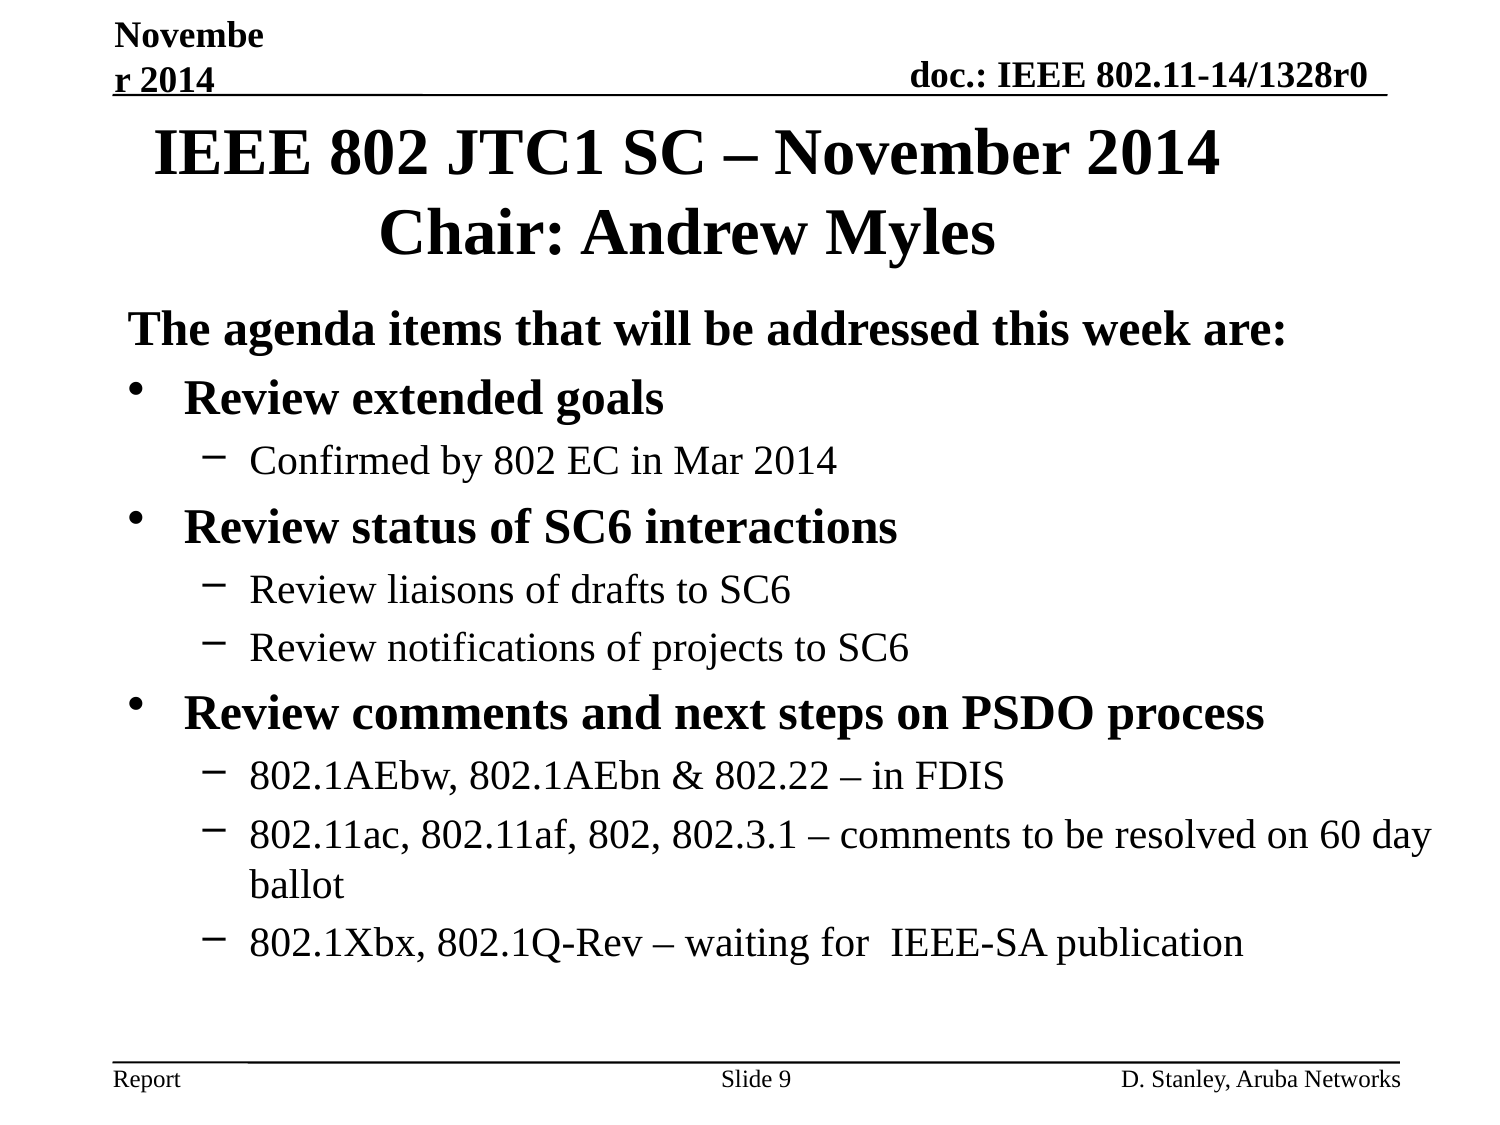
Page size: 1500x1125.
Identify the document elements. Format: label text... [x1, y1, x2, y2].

title IEEE 802 JTC1 SC – November 2014 Chair: Andrew Myles [50, 99, 1325, 275]
slide_number Slide 9 [720, 1062, 792, 1093]
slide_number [114, 54, 274, 99]
list The agenda items that will be addressed this week are: Review extended goals Confirmed by 802 EC in Mar 2014 Review status of SC6 interactions Review liaisons of drafts to SC6 Review notifications of projects to SC6 Review comments and next steps on PSDO process 802.1AEbw, 802.1AEbn & 802.22 – in FDIS 802.11ac, 802.11af, 802, 802.3.1 – comments to be resolved on 60 day ballot 802.1Xbx, 802.1Q-Rev – waiting for IEEE-SA publication [112, 287, 1500, 1000]
footer D. Stanley, Aruba Networks [1034, 1062, 1402, 1093]
